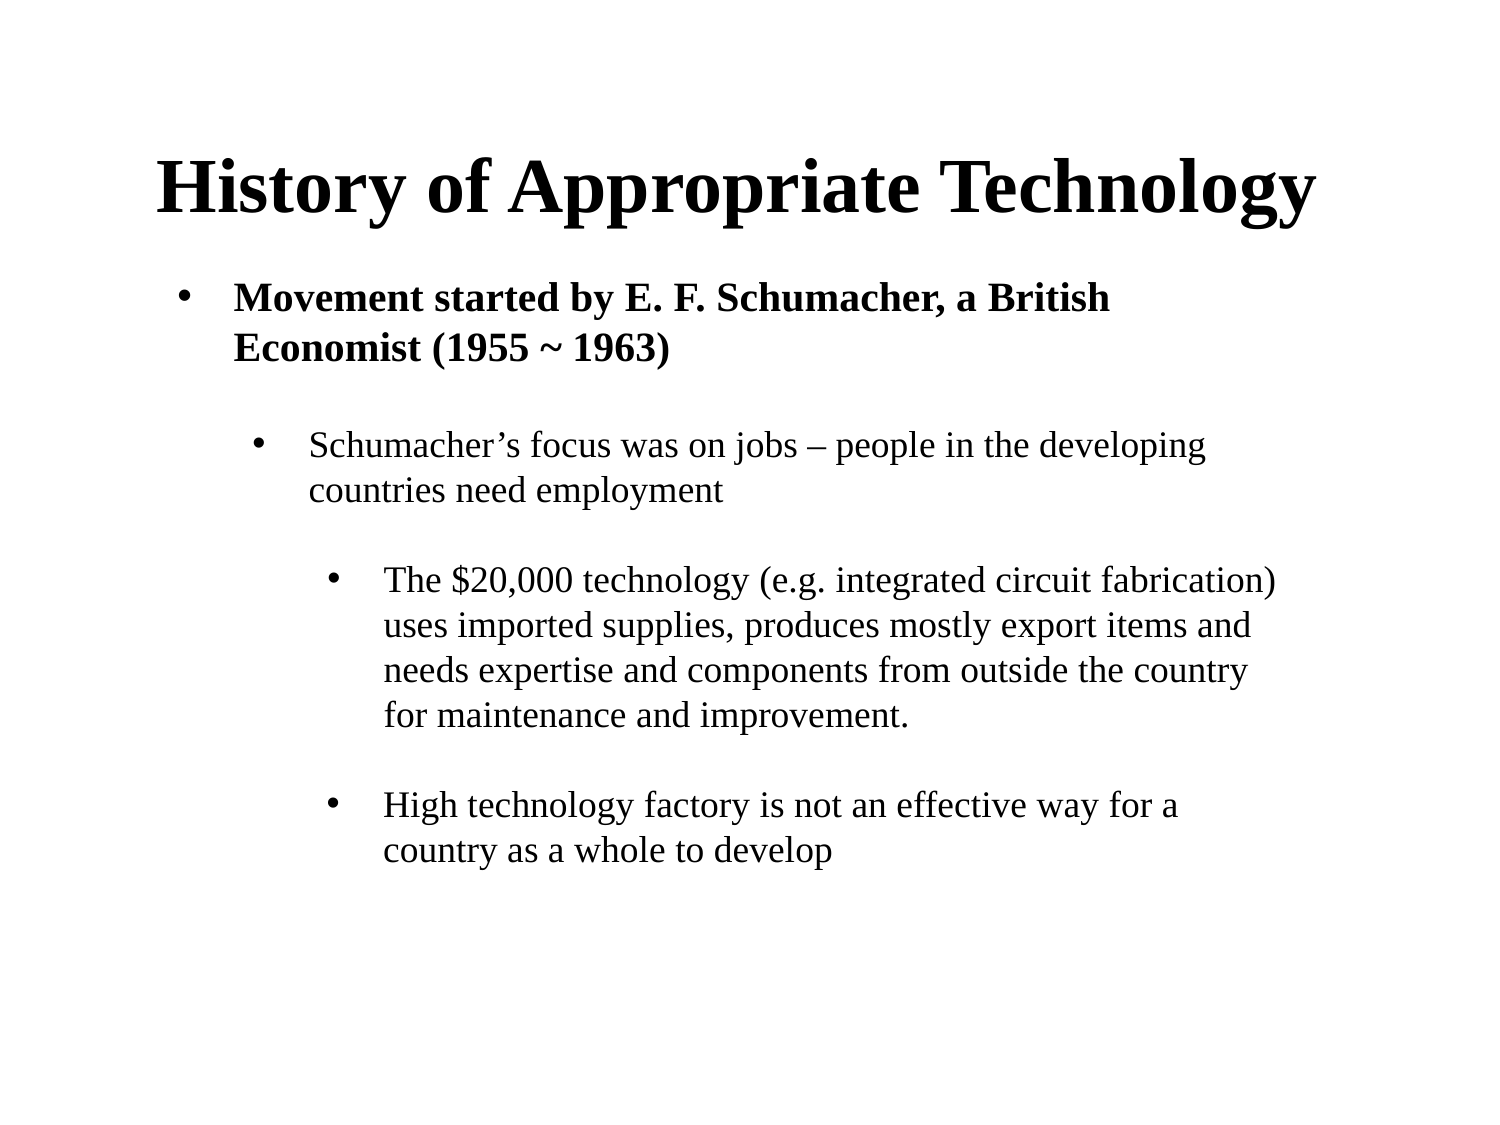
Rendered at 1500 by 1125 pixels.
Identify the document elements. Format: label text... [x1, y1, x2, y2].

title History of Appropriate Technology [34, 99, 1441, 263]
text_box Movement started by E. F. Schumacher, a British Economist (1955 ~ 1963) Schumacher’s focus was on jobs – people in the developing countries need employment The $20,000 technology (e.g. integrated circuit fabrication) uses imported supplies, produces mostly export items and needs expertise and components from outside the country for maintenance and improvement. High technology factory is not an effective way for a country as a whole to develop [162, 262, 1313, 878]
